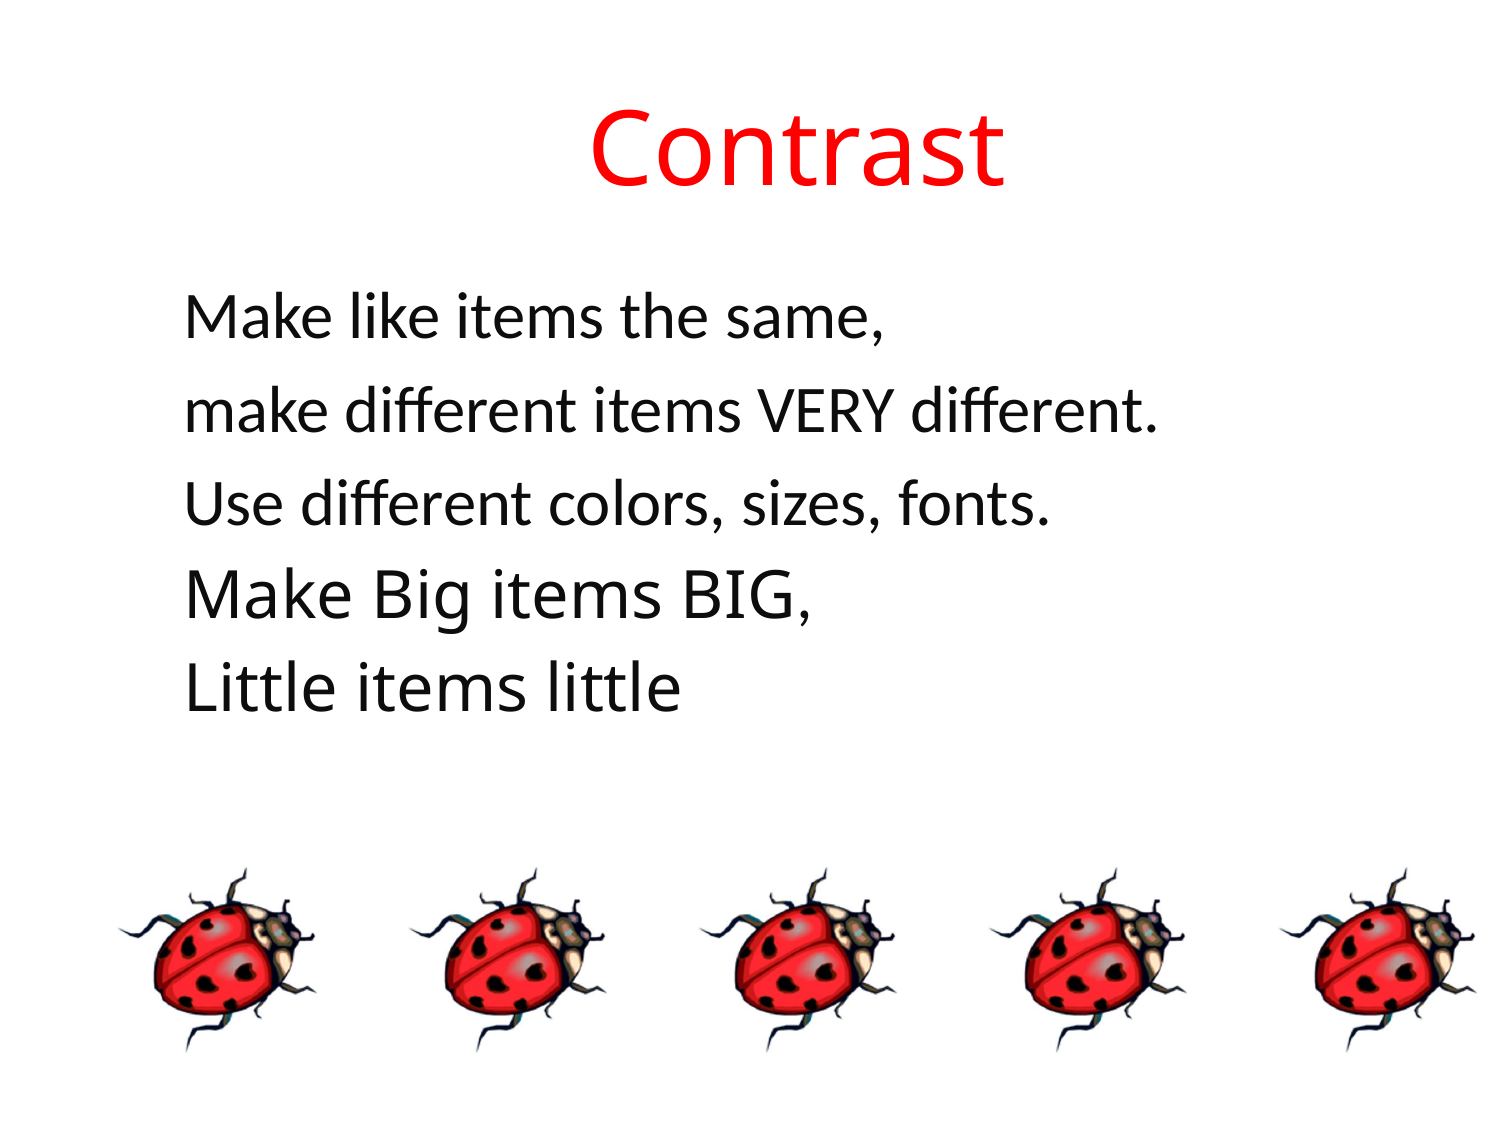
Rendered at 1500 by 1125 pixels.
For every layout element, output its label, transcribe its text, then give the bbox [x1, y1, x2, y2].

title Contrast [159, 23, 1435, 265]
subtitle Make like items the same, make different items VERY different. Use different colors, sizes, fonts. Make Big items BIG, Little items little [168, 264, 1427, 865]
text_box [117, 866, 1477, 1053]
